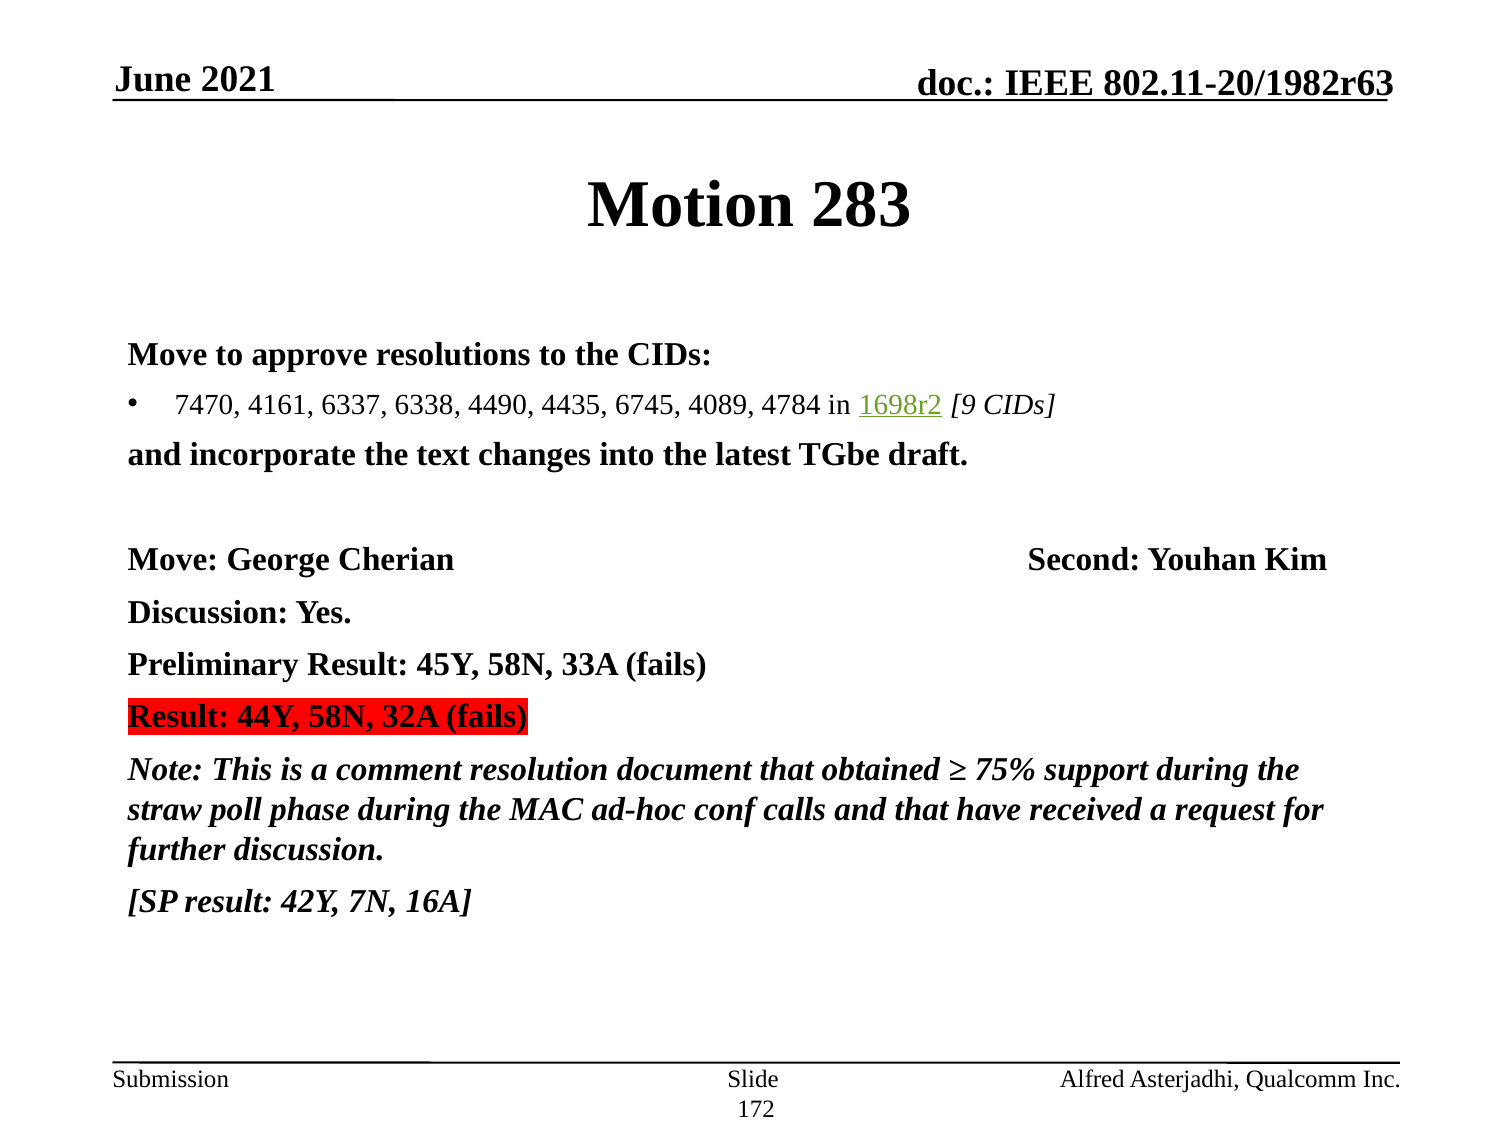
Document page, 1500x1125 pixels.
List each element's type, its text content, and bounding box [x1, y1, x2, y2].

slide_number Slide 172 [712, 1061, 800, 1123]
list Move to approve resolutions to the CIDs: 7470, 4161, 6337, 6338, 4490, 4435, 6745, 4089, 4784 in 1698r2 [9 CIDs] and incorporate the text changes into the latest TGbe draft. Move: George Cherian Second: Youhan Kim Discussion: Yes. Preliminary Result: 45Y, 58N, 33A (fails) Result: 44Y, 58N, 32A (fails) Note: This is a comment resolution document that obtained ≥ 75% support during the straw poll phase during the MAC ad-hoc conf calls and that have received a request for further discussion. [SP result: 42Y, 7N, 16A] [112, 324, 1388, 1000]
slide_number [114, 54, 423, 100]
footer Alfred Asterjadhi, Qualcomm Inc. [878, 1061, 1402, 1093]
title Motion 283 [112, 112, 1388, 288]
